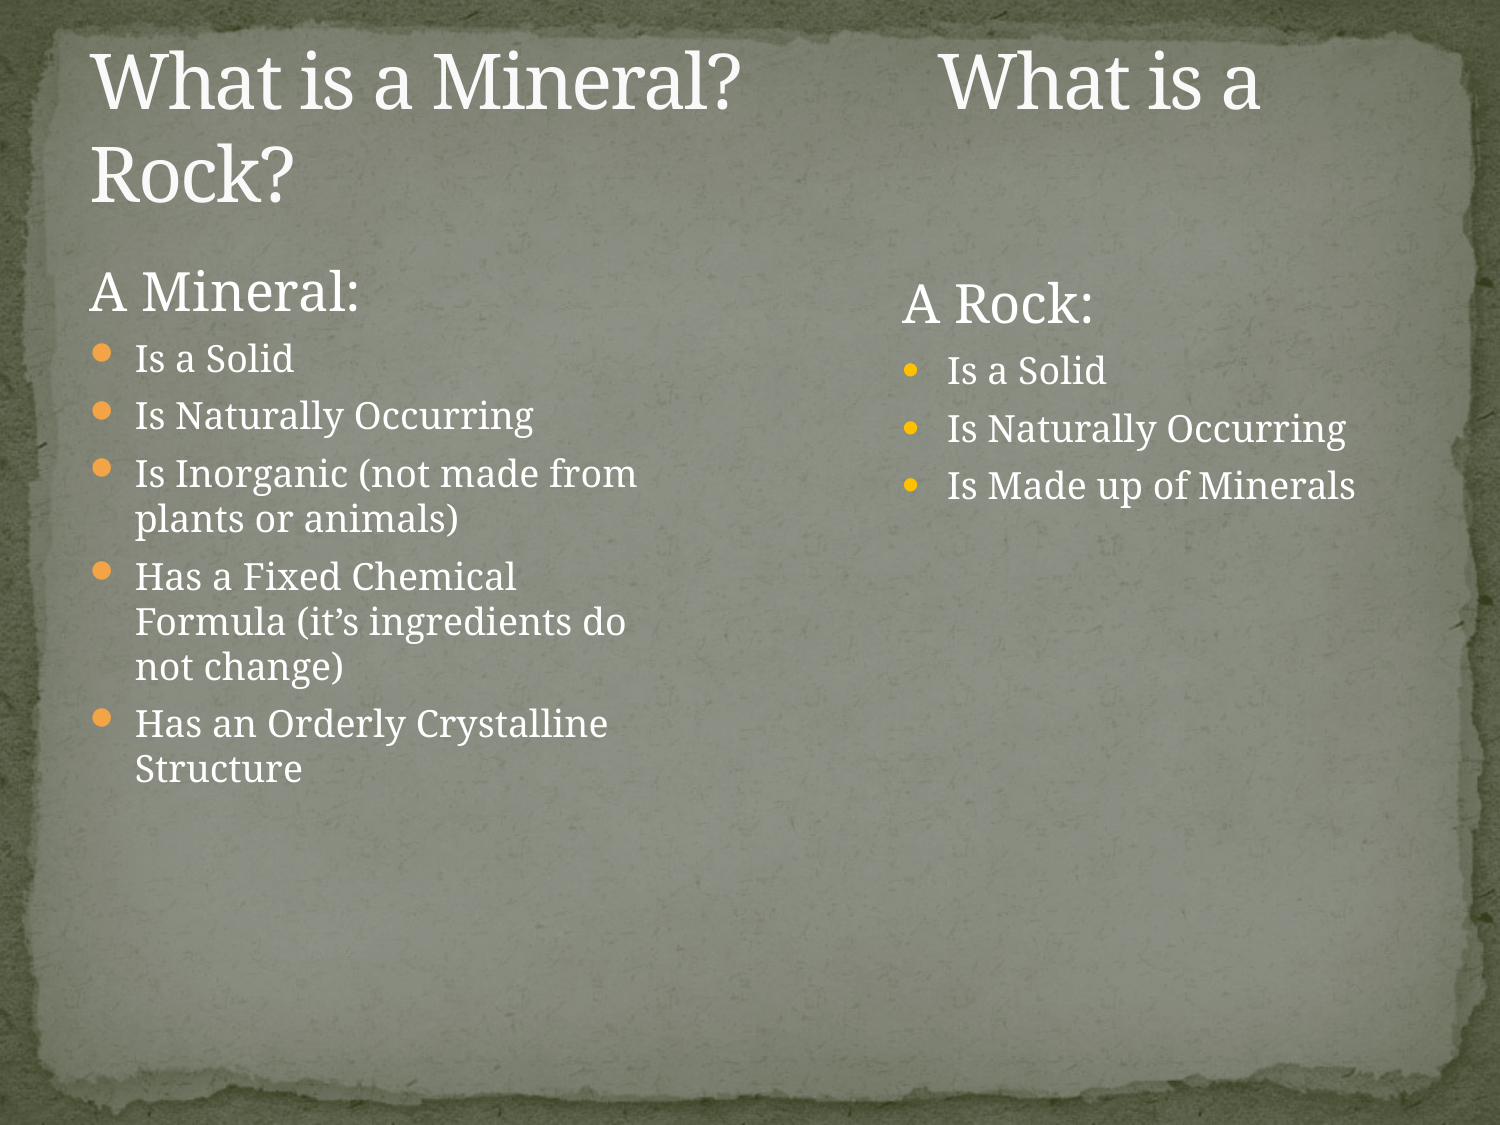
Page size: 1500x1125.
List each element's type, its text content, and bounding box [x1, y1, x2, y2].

title What is a Mineral? What is a Rock? [74, 24, 1425, 225]
list A Mineral: Is a Solid Is Naturally Occurring Is Inorganic (not made from plants or animals) Has a Fixed Chemical Formula (it’s ingredients do not change) Has an Orderly Crystalline Structure [75, 249, 675, 1000]
text_box A Rock: Is a Solid Is Naturally Occurring Is Made up of Minerals [887, 262, 1413, 755]
